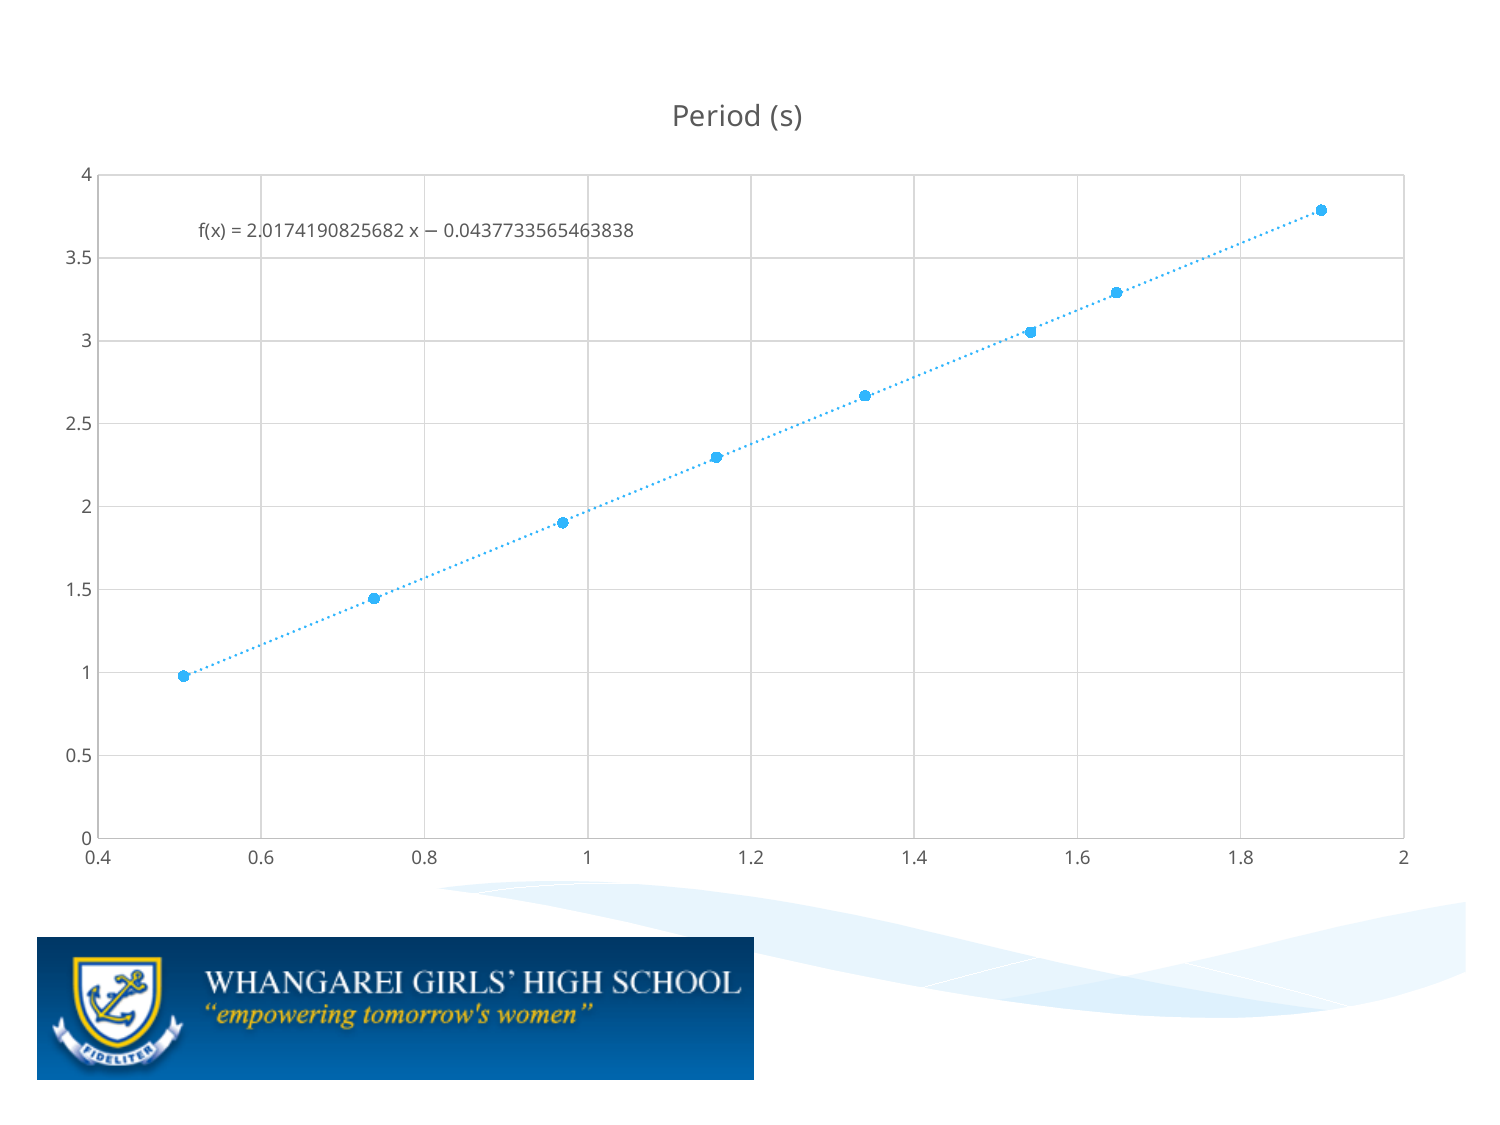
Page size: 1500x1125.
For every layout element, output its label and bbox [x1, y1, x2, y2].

picture [37, 937, 754, 1080]
chart [37, 62, 1438, 888]
